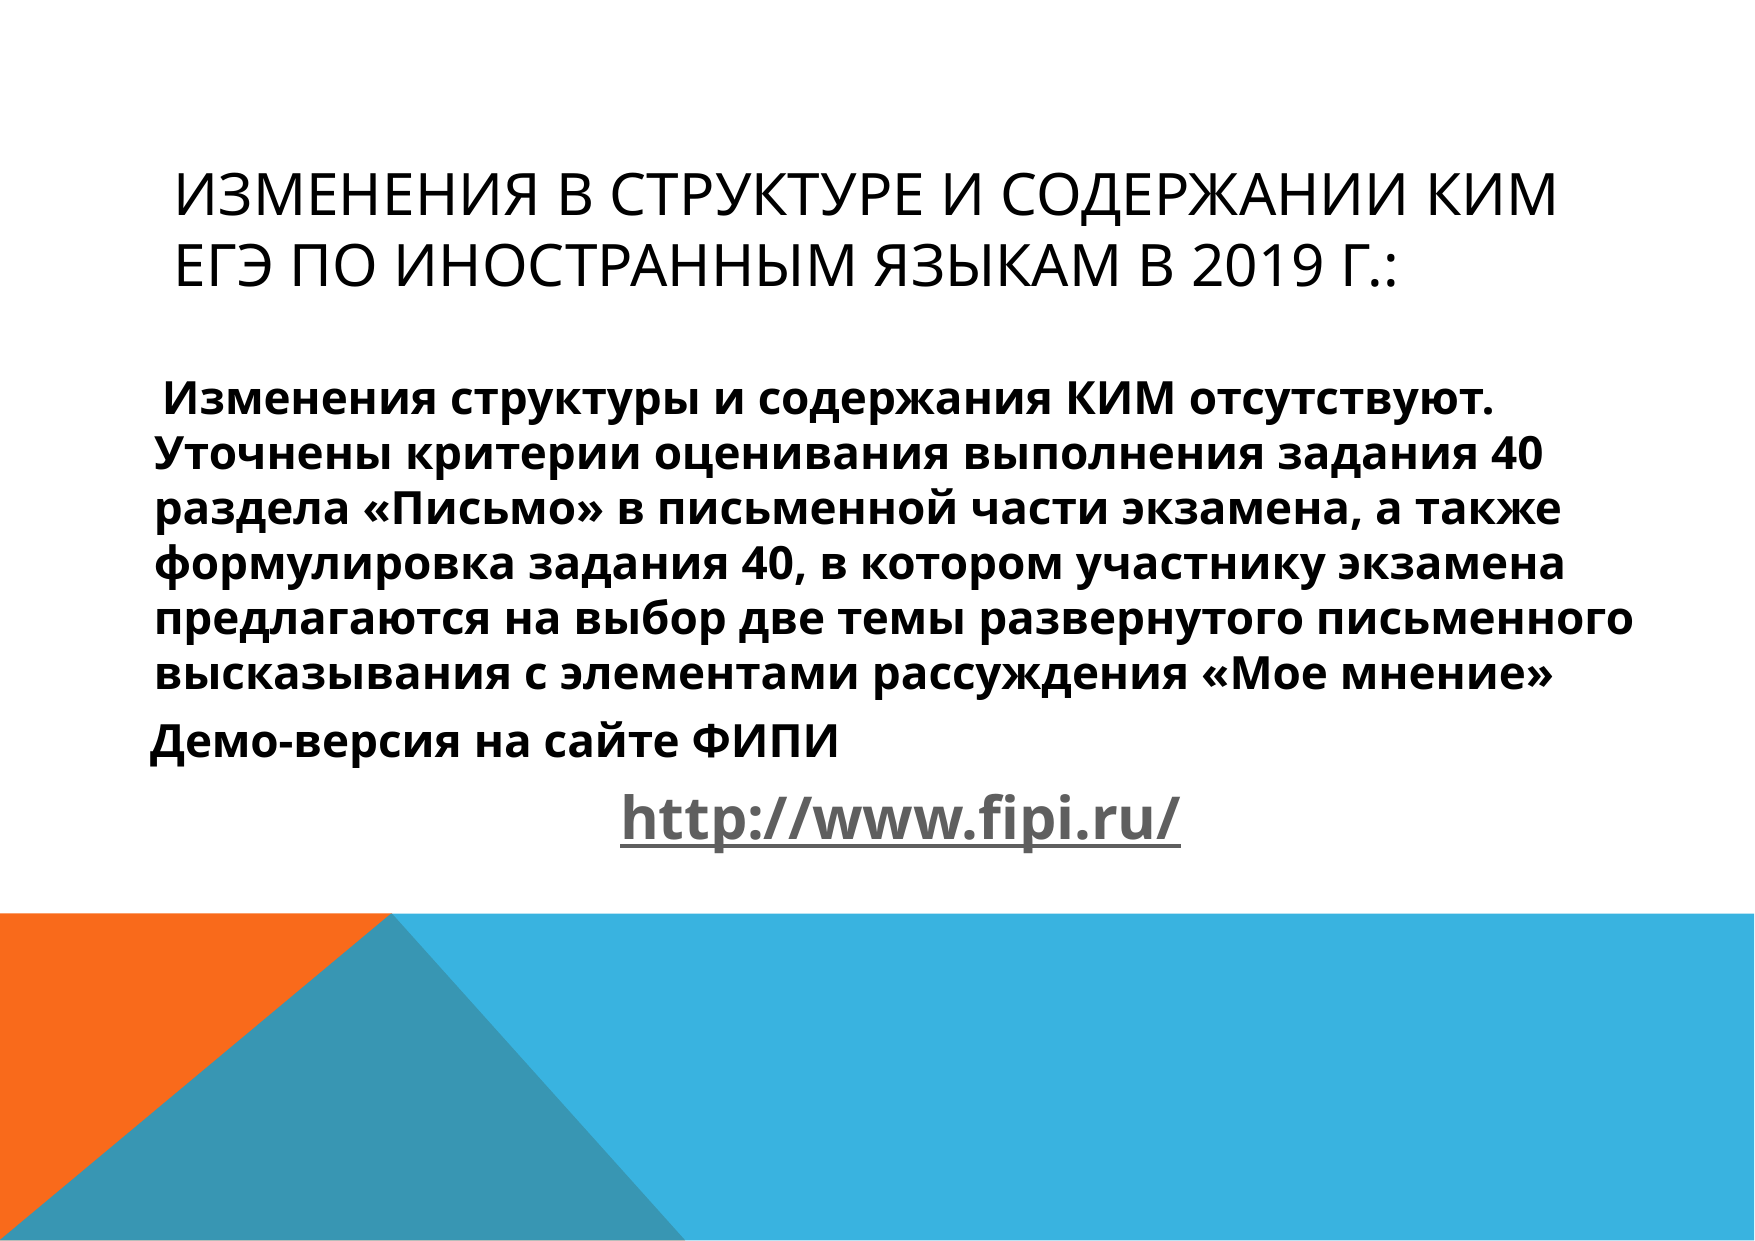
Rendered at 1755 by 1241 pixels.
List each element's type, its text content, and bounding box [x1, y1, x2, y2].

list Изменения структуры и содержания КИМ отсутствуют. Уточнены критерии оценивания выполнения задания 40 раздела «Письмо» в письменной части экзамена, а также формулировка задания 40, в котором участнику экзамена предлагаются на выбор две темы развернутого письменного высказывания с элементами рассуждения «Мое мнение» Демо-версия на сайте ФИПИ http://www.fipi.ru/ [132, 360, 1669, 904]
title ИзменениЯ в структуре и содержании КИМ ЕГЭ по иностранным языкам в 2019 г.: [156, 124, 1610, 331]
